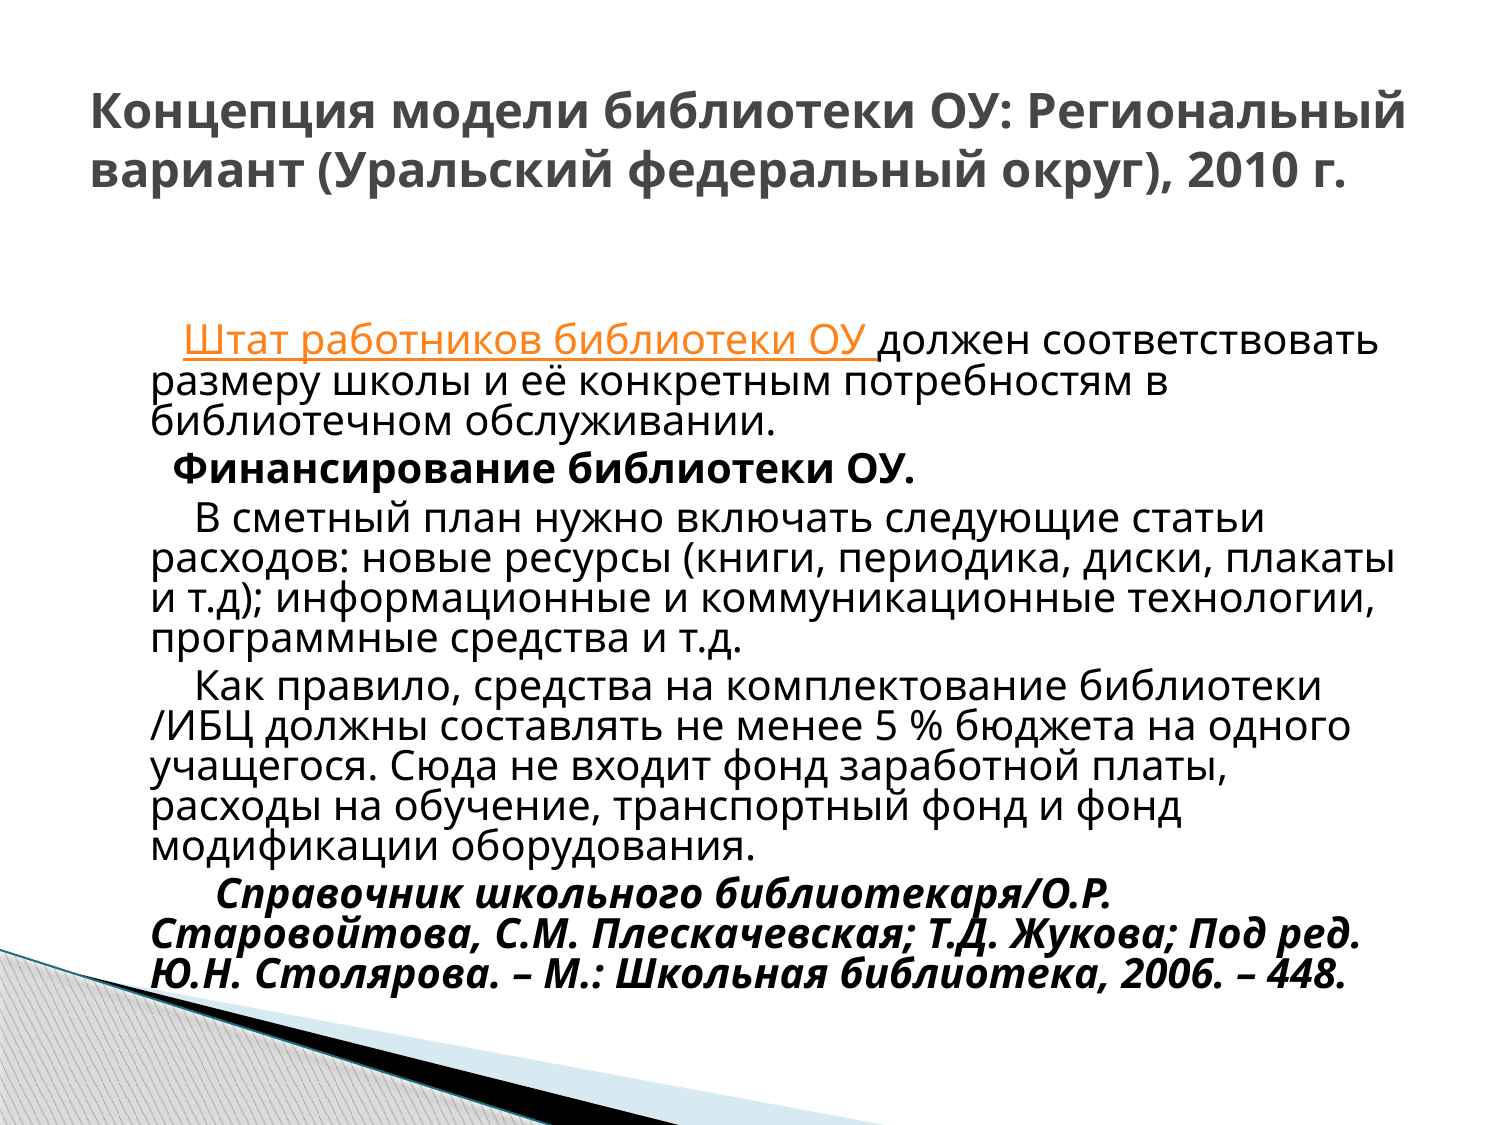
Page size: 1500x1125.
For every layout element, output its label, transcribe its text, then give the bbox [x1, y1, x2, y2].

title Концепция модели библиотеки ОУ: Региональный вариант (Уральский федеральный округ), 2010 г. [75, 45, 1425, 233]
list Штат работников библиотеки ОУ должен соответствовать размеру школы и её конкретным потребностям в библиотечном обслуживании. Финансирование библиотеки ОУ. В сметный план нужно включать следующие статьи расходов: новые ресурсы (книги, периодика, диски, плакаты и т.д); информационные и коммуникационные технологии, программные средства и т.д. Как правило, средства на комплектование библиотеки /ИБЦ должны составлять не менее 5 % бюджета на одного учащегося. Сюда не входит фонд заработной платы, расходы на обучение, транспортный фонд и фонд модификации оборудования. Справочник школьного библиотекаря/О.Р. Старовойтова, С.М. Плескачевская; Т.Д. Жукова; Под ред. Ю.Н. Столярова. – М.: Школьная библиотека, 2006. – 448. [75, 262, 1425, 1100]
